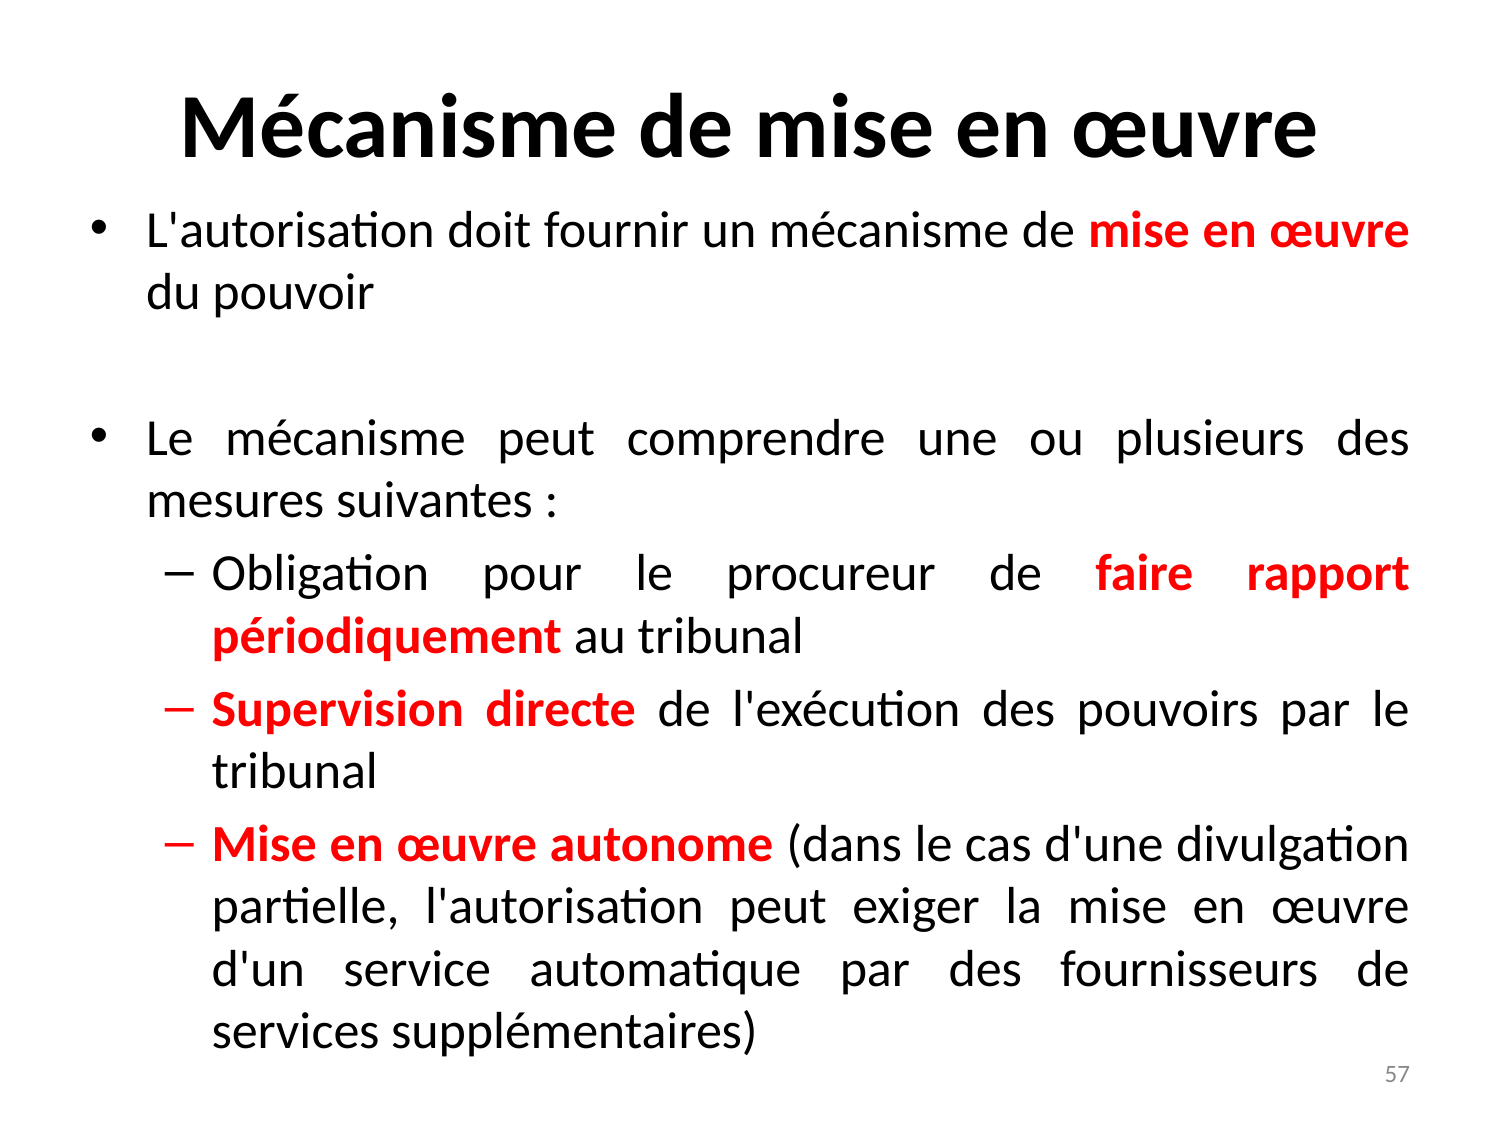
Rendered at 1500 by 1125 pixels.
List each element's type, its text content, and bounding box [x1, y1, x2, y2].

text_box L'autorisation doit fournir un mécanisme de mise en œuvre du pouvoir Le mécanisme peut comprendre une ou plusieurs des mesures suivantes : Obligation pour le procureur de faire rapport périodiquement au tribunal Supervision directe de l'exécution des pouvoirs par le tribunal Mise en œuvre autonome (dans le cas d'une divulgation partielle, l'autorisation peut exiger la mise en œuvre d'un service automatique par des fournisseurs de services supplémentaires) [74, 187, 1425, 959]
slide_number 57 [1074, 1042, 1425, 1103]
title Mécanisme de mise en œuvre [75, 27, 1425, 187]
